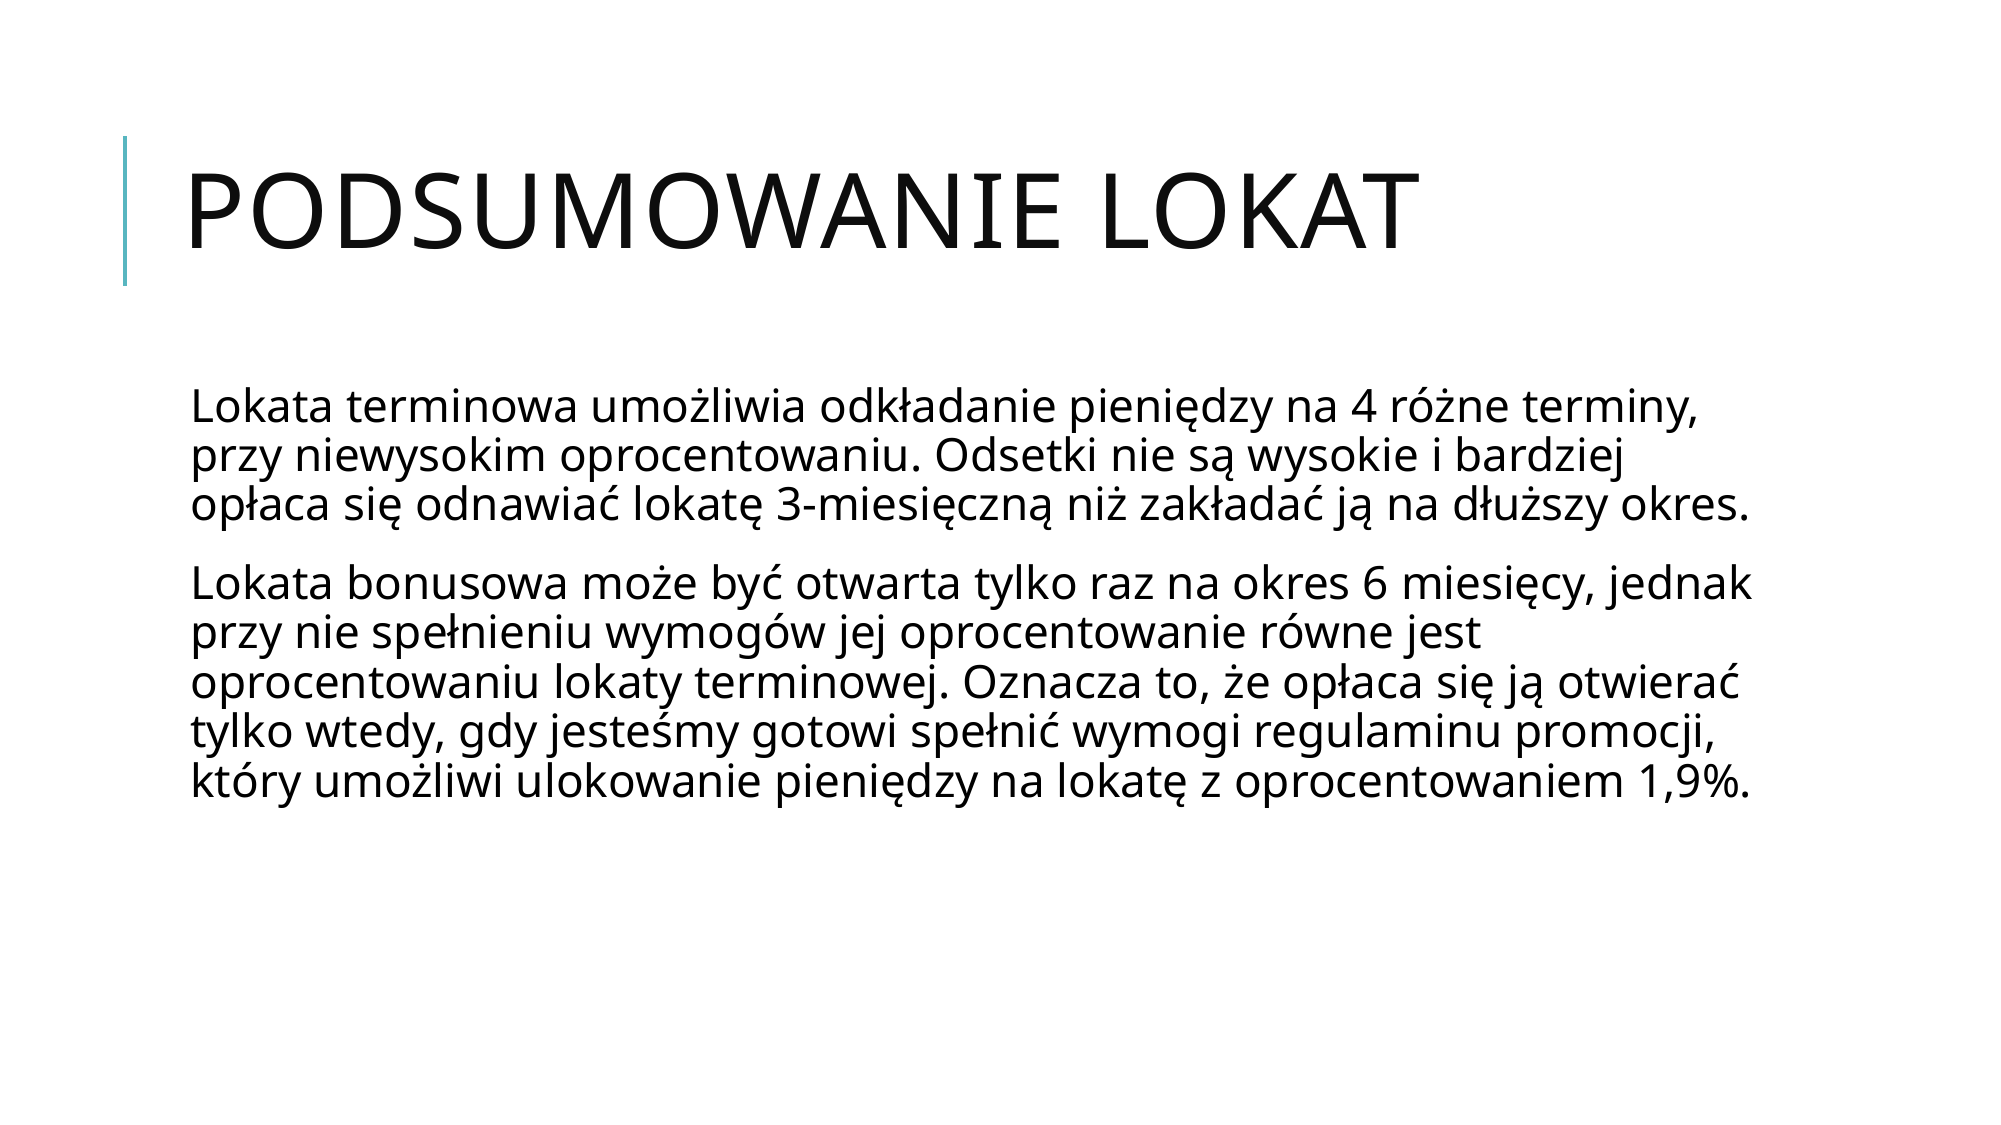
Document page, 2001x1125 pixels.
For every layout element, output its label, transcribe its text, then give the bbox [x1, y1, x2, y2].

list Lokata terminowa umożliwia odkładanie pieniędzy na 4 różne terminy, przy niewysokim oprocentowaniu. Odsetki nie są wysokie i bardziej opłaca się odnawiać lokatę 3-miesięczną niż zakładać ją na dłuższy okres. Lokata bonusowa może być otwarta tylko raz na okres 6 miesięcy, jednak przy nie spełnieniu wymogów jej oprocentowanie równe jest oprocentowaniu lokaty terminowej. Oznacza to, że opłaca się ją otwierać tylko wtedy, gdy jesteśmy gotowi spełnić wymogi regulaminu promocji, który umożliwi ulokowanie pieniędzy na lokatę z oprocentowaniem 1,9%. [168, 375, 1763, 1035]
title Podsumowanie lokat [168, 96, 1763, 342]
